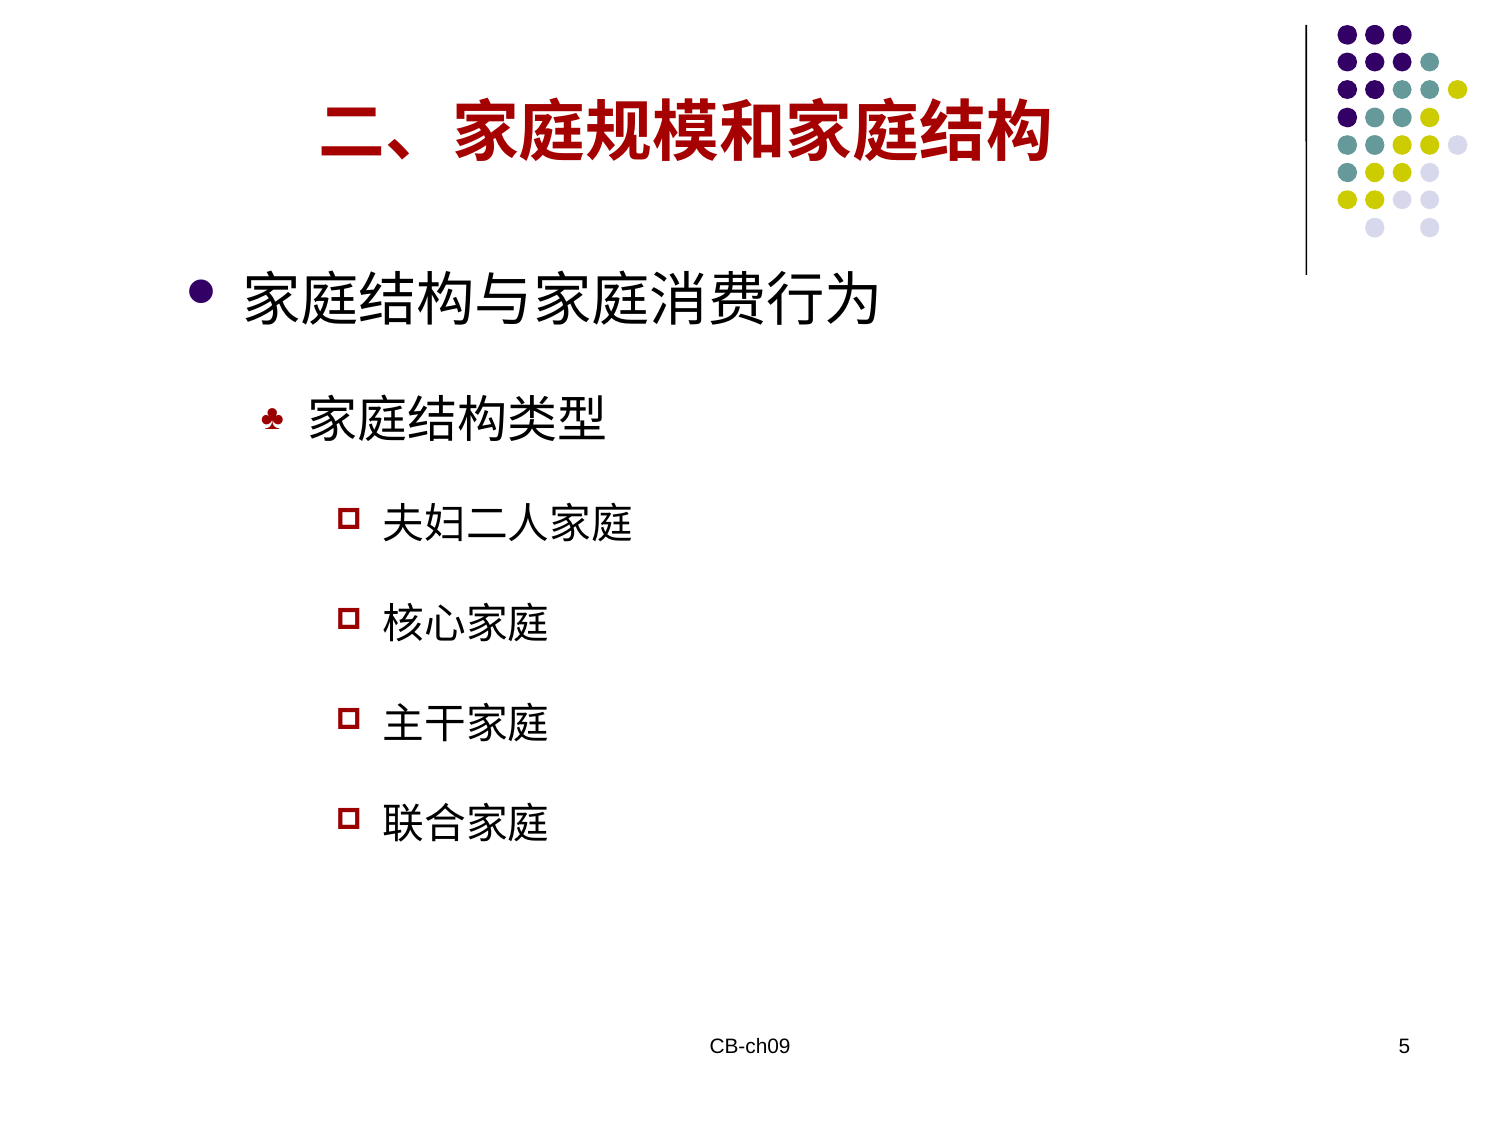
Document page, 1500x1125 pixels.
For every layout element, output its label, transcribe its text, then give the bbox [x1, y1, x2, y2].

text_box 二、家庭规模和家庭结构 [64, 42, 1307, 207]
slide_number 5 [1074, 1024, 1426, 1101]
footer CB-ch09 [512, 1024, 988, 1101]
text_box 家庭结构与家庭消费行为 家庭结构类型 夫妇二人家庭 核心家庭 主干家庭 联合家庭 [171, 219, 1459, 959]
